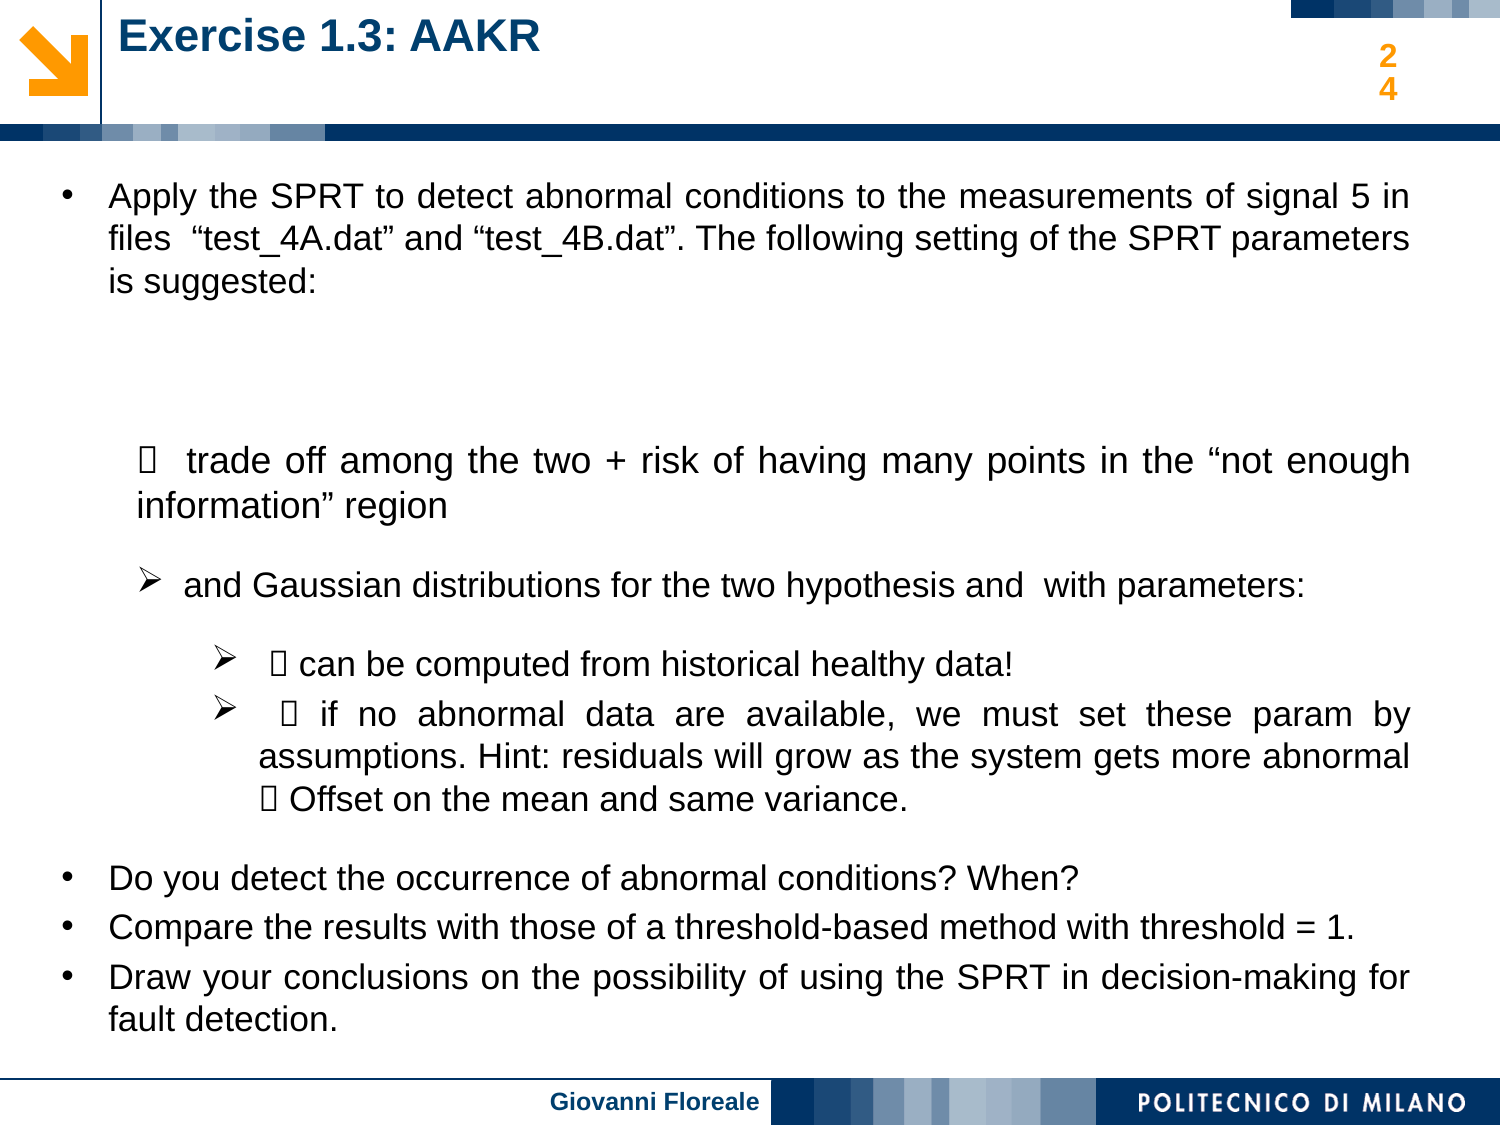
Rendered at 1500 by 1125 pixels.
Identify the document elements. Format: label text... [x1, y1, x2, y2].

picture [0, 0, 1500, 141]
slide_number 24 [1378, 33, 1500, 75]
title Exercise 1.3: AAKR [117, 5, 1094, 144]
picture [0, 1074, 1500, 1125]
